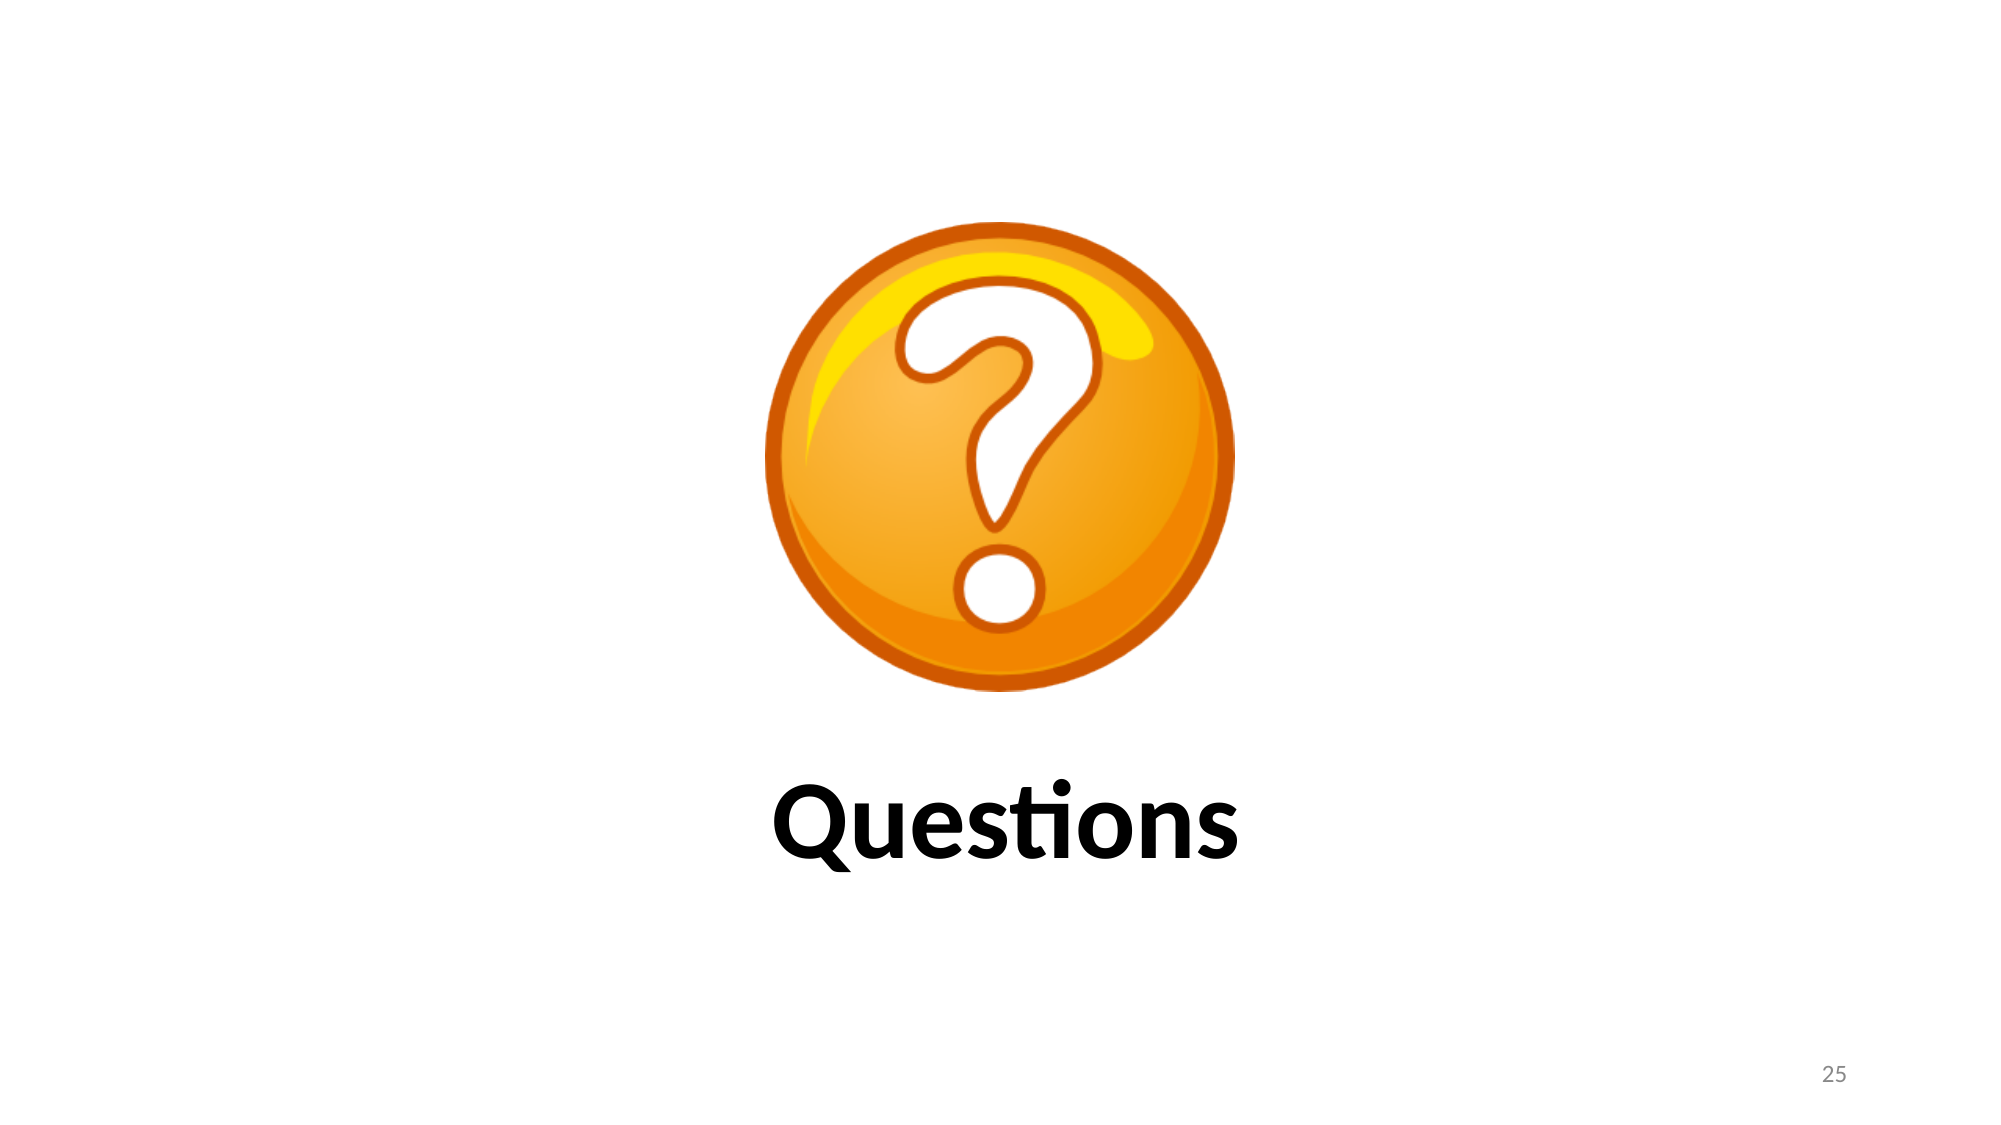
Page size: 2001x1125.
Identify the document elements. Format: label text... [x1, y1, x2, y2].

text_box Questions [757, 738, 1256, 888]
picture [765, 222, 1235, 692]
slide_number 25 [1412, 1042, 1863, 1103]
